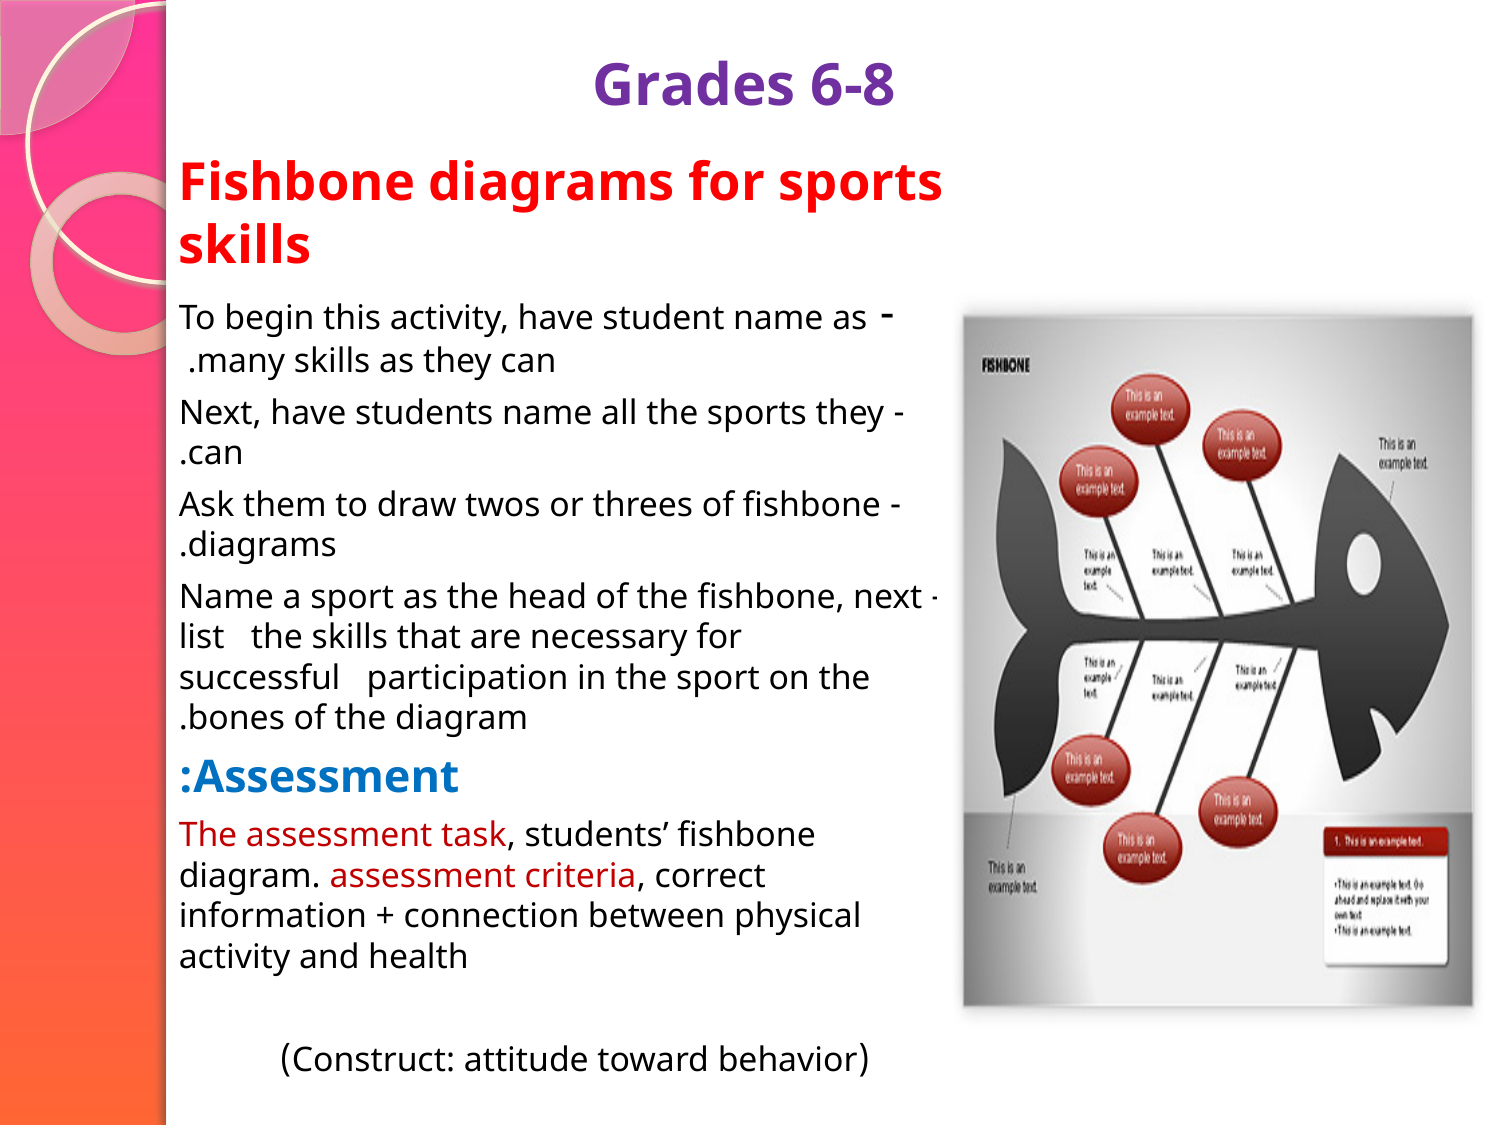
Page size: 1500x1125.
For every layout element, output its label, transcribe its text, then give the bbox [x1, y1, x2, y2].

picture [937, 280, 1500, 1044]
list Fishbone diagrams for sports skills - To begin this activity, have student name as many skills as they can. - Next, have students name all the sports they can. - Ask them to draw twos or threes of fishbone diagrams. - Name a sport as the head of the fishbone, next list the skills that are necessary for successful participation in the sport on the bones of the diagram. Assessment: The assessment task, students’ fishbone diagram. assessment criteria, correct information + connection between physical activity and health (Construct: attitude toward behavior) [164, 140, 973, 1090]
title Grades 6-8 [129, 0, 1360, 176]
